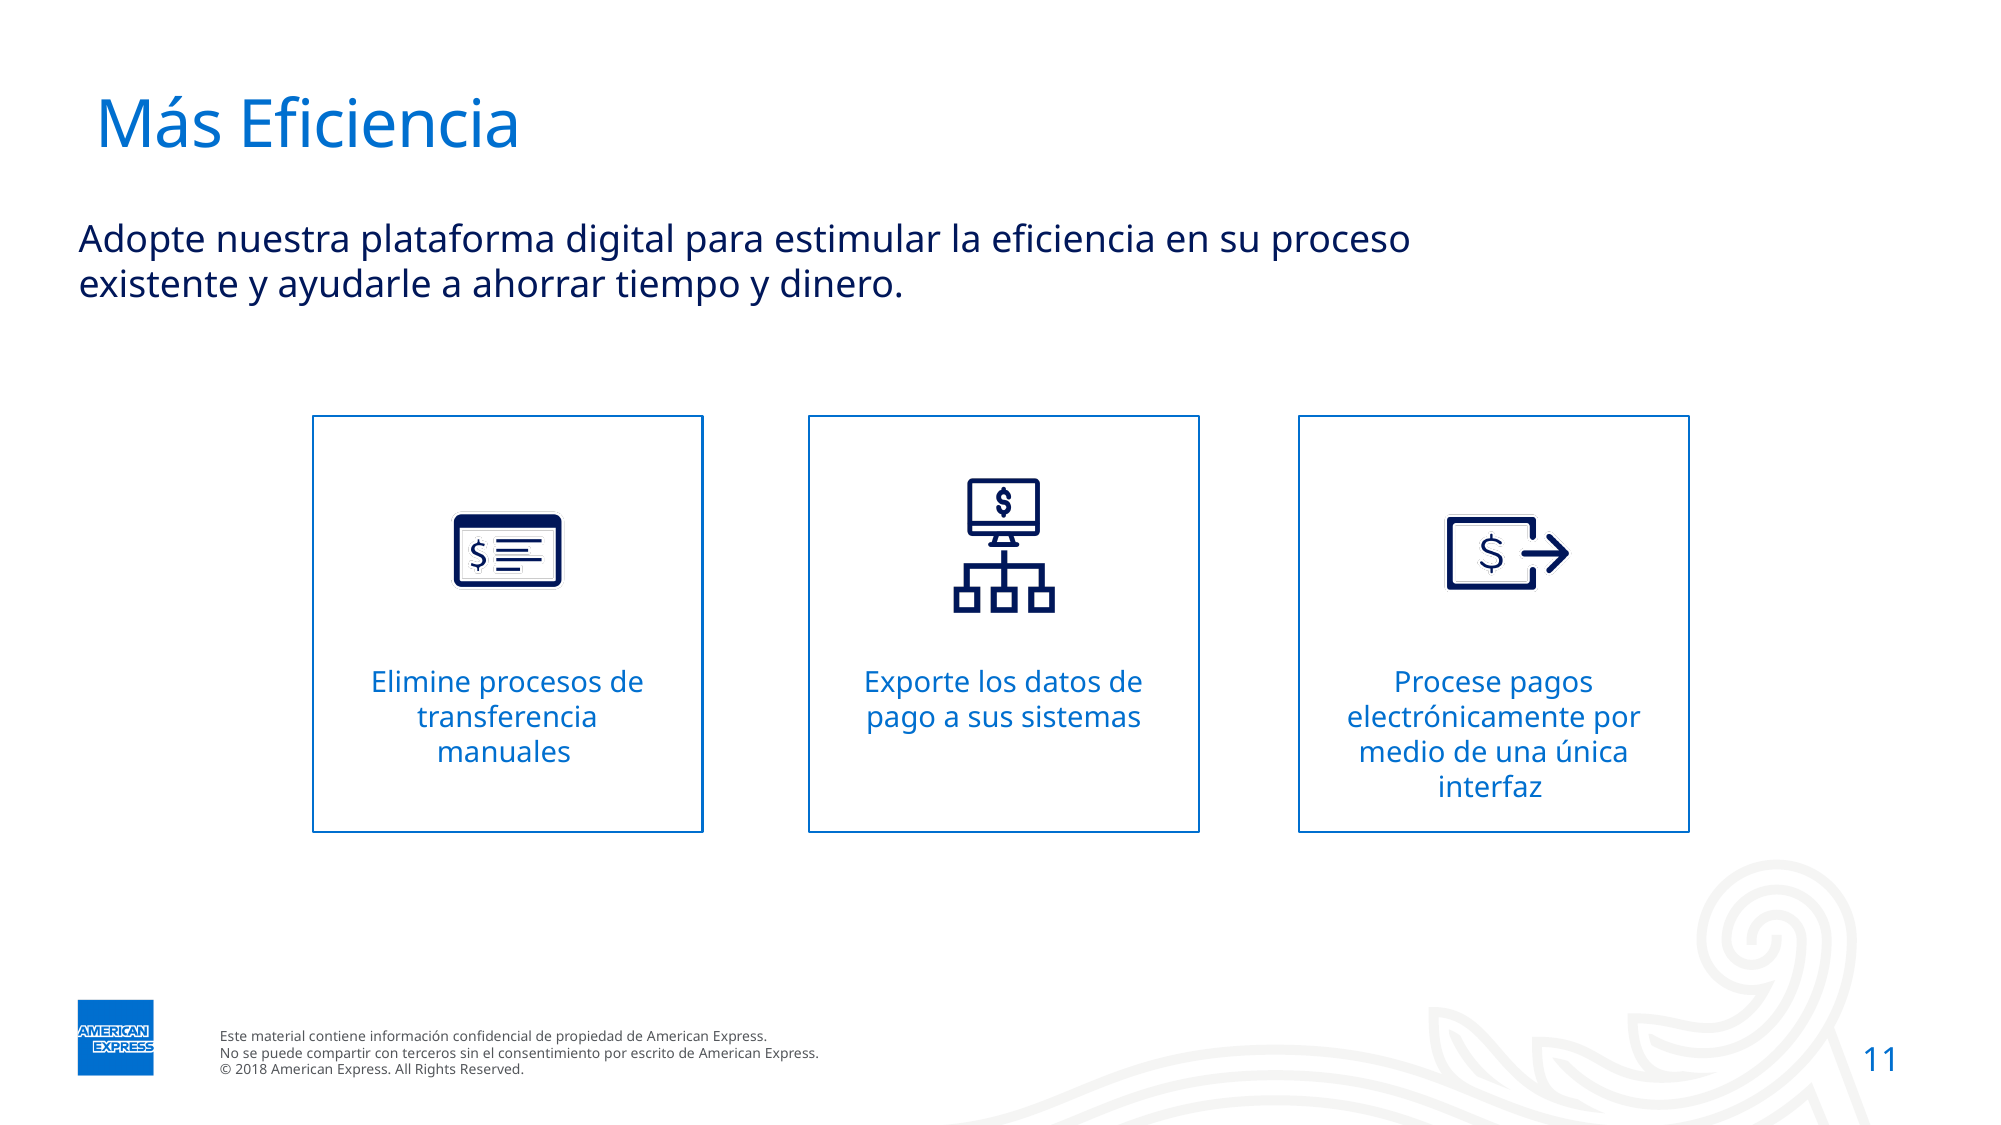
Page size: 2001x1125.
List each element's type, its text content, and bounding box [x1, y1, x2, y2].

title Más Eficiencia [78, 90, 1494, 278]
list Adopte nuestra plataforma digital para estimular la eficiencia en su proceso existente y ayudarle a ahorrar tiempo y dinero. [78, 212, 1580, 319]
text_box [808, 415, 1199, 833]
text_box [1298, 415, 1689, 833]
slide_number 11 [1800, 1033, 1900, 1084]
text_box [312, 415, 703, 833]
picture [65, 987, 166, 1088]
